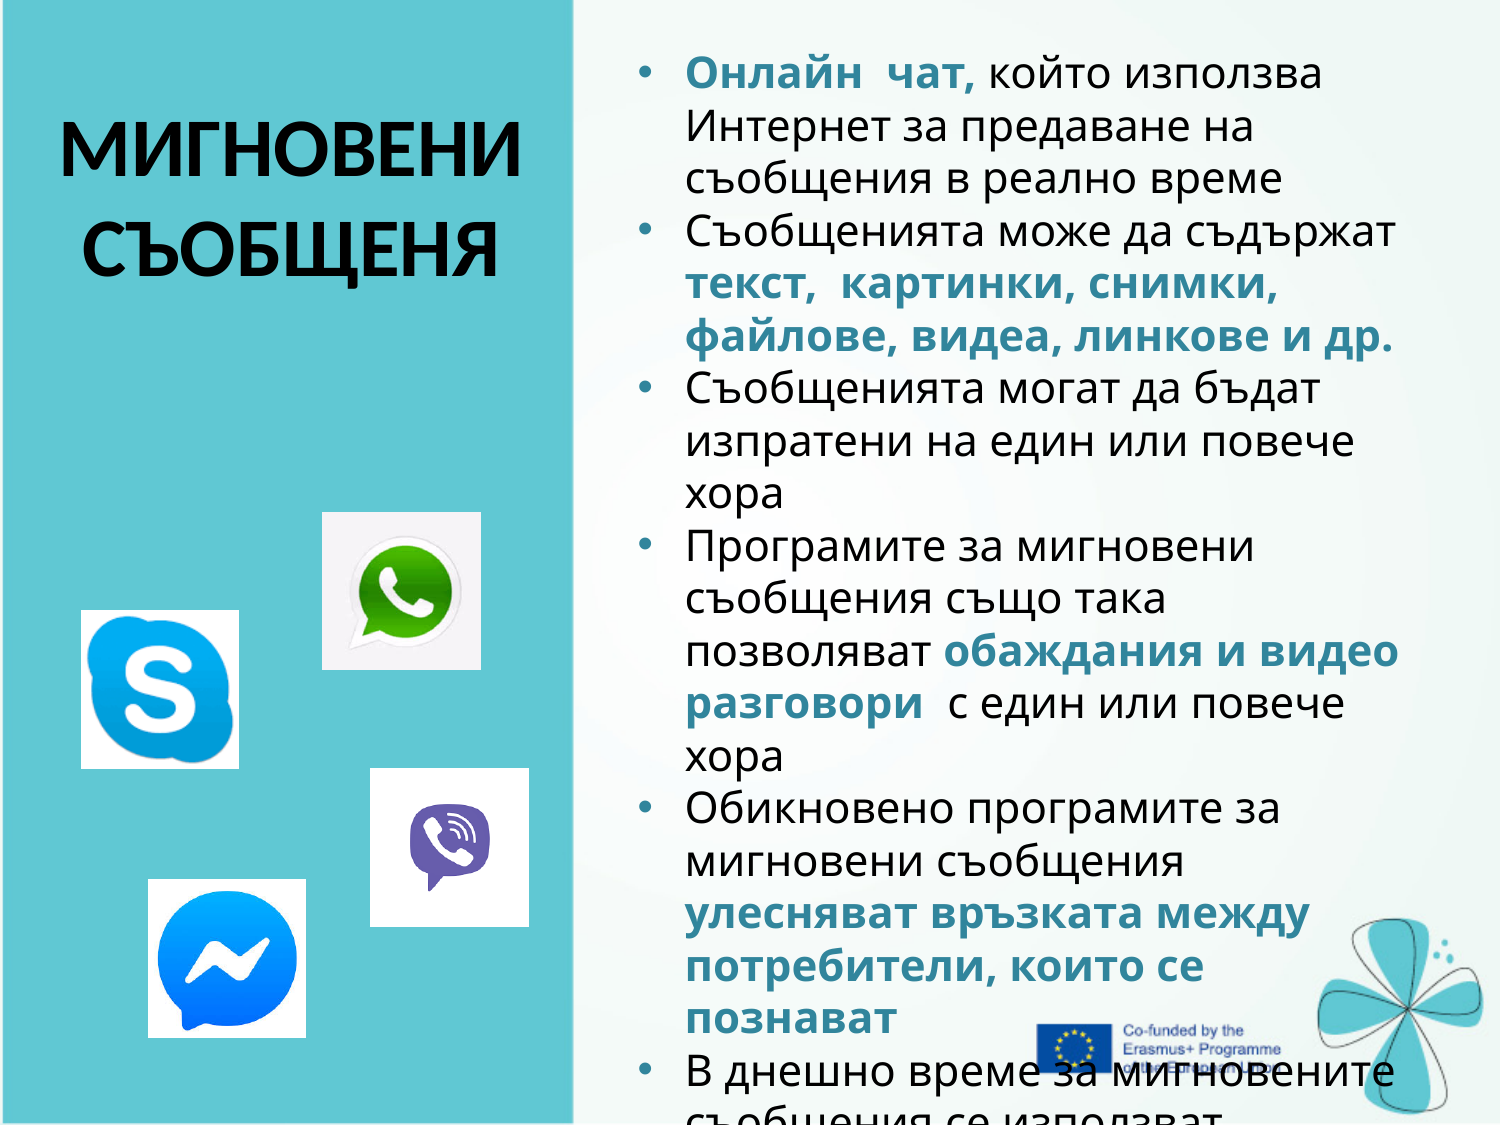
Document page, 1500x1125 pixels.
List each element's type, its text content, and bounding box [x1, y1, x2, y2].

text_box МИГНОВЕНИ СЪОБЩЕНЯ [29, 85, 554, 300]
text_box Онлайн чат, който използва Интернет за предаване на съобщения в реално време Съобщенията може да съдържат текст, картинки, снимки, файлове, видеа, линкове и др. Съобщенията могат да бъдат изпратени на един или повече хора Програмите за мигновени съобщения също така позволяват обаждания и видео разговори с един или повече хора Обикновено програмите за мигновени съобщения улесняват връзката между потребители, които се познават В днешно време за мигновените съобщения се използват приложения за съобщения [622, 37, 1428, 1125]
picture [0, 0, 1500, 1125]
